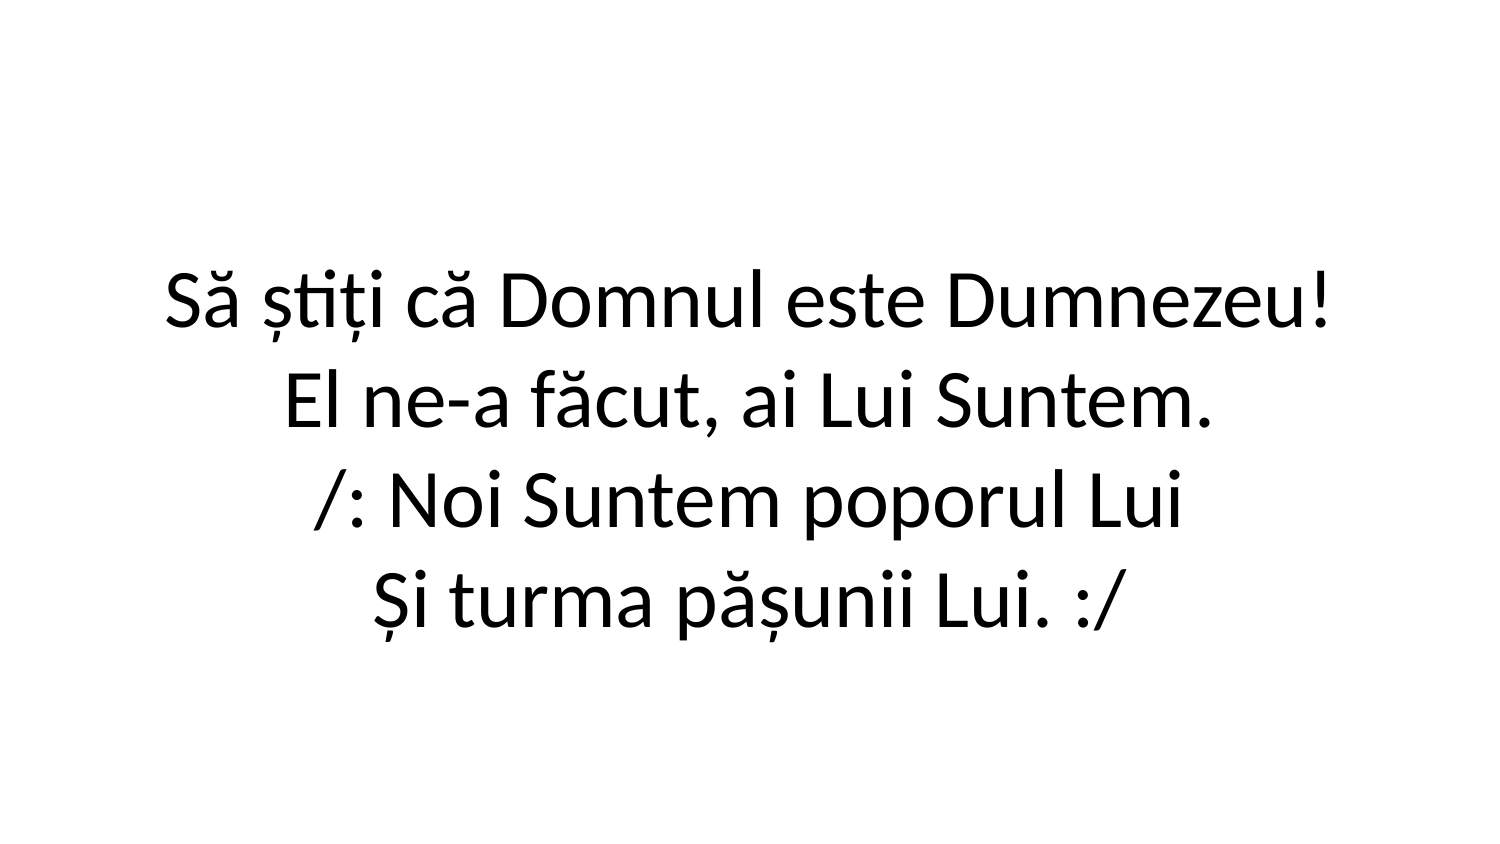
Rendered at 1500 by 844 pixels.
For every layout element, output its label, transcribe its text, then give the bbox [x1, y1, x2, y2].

text_box Să știți că Domnul este Dumnezeu! El ne-a făcut, ai Lui Suntem. /: Noi Suntem poporul Lui Și turma pășunii Lui. :/ [149, 192, 1351, 652]
